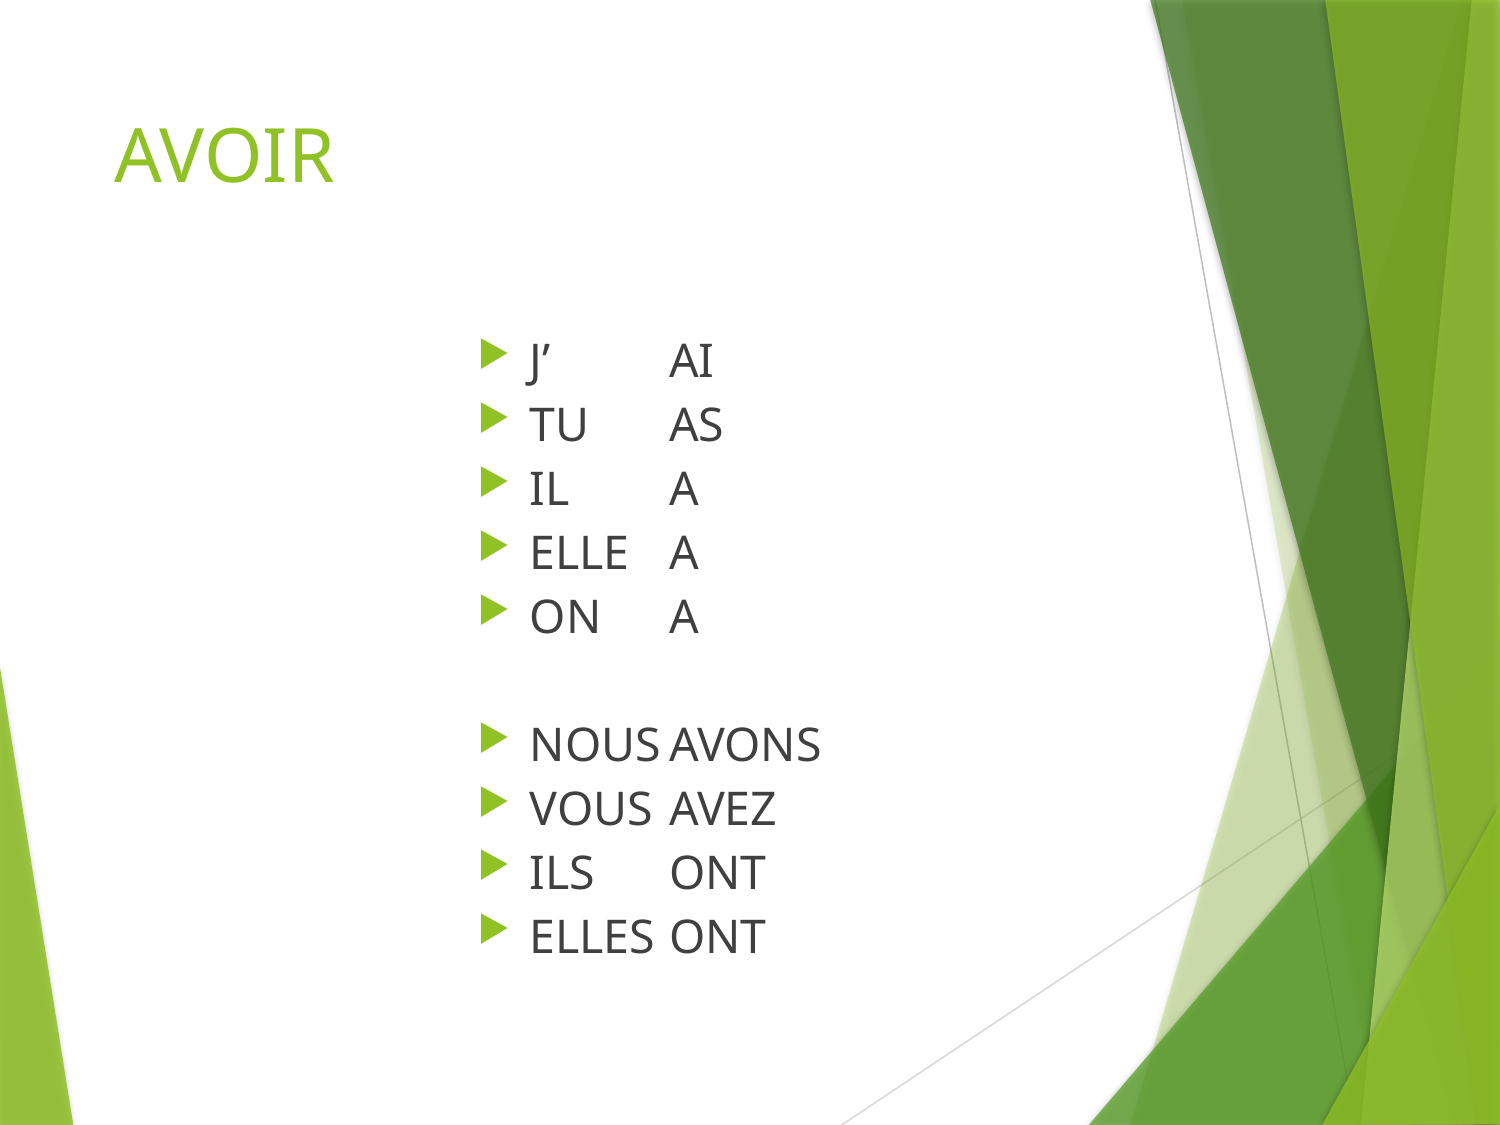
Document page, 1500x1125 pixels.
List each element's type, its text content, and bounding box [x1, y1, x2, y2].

title AVOIR [99, 99, 1142, 317]
list J’ AI TU AS IL A ELLE A ON A NOUS AVONS VOUS AVEZ ILS ONT ELLES ONT [462, 249, 988, 975]
